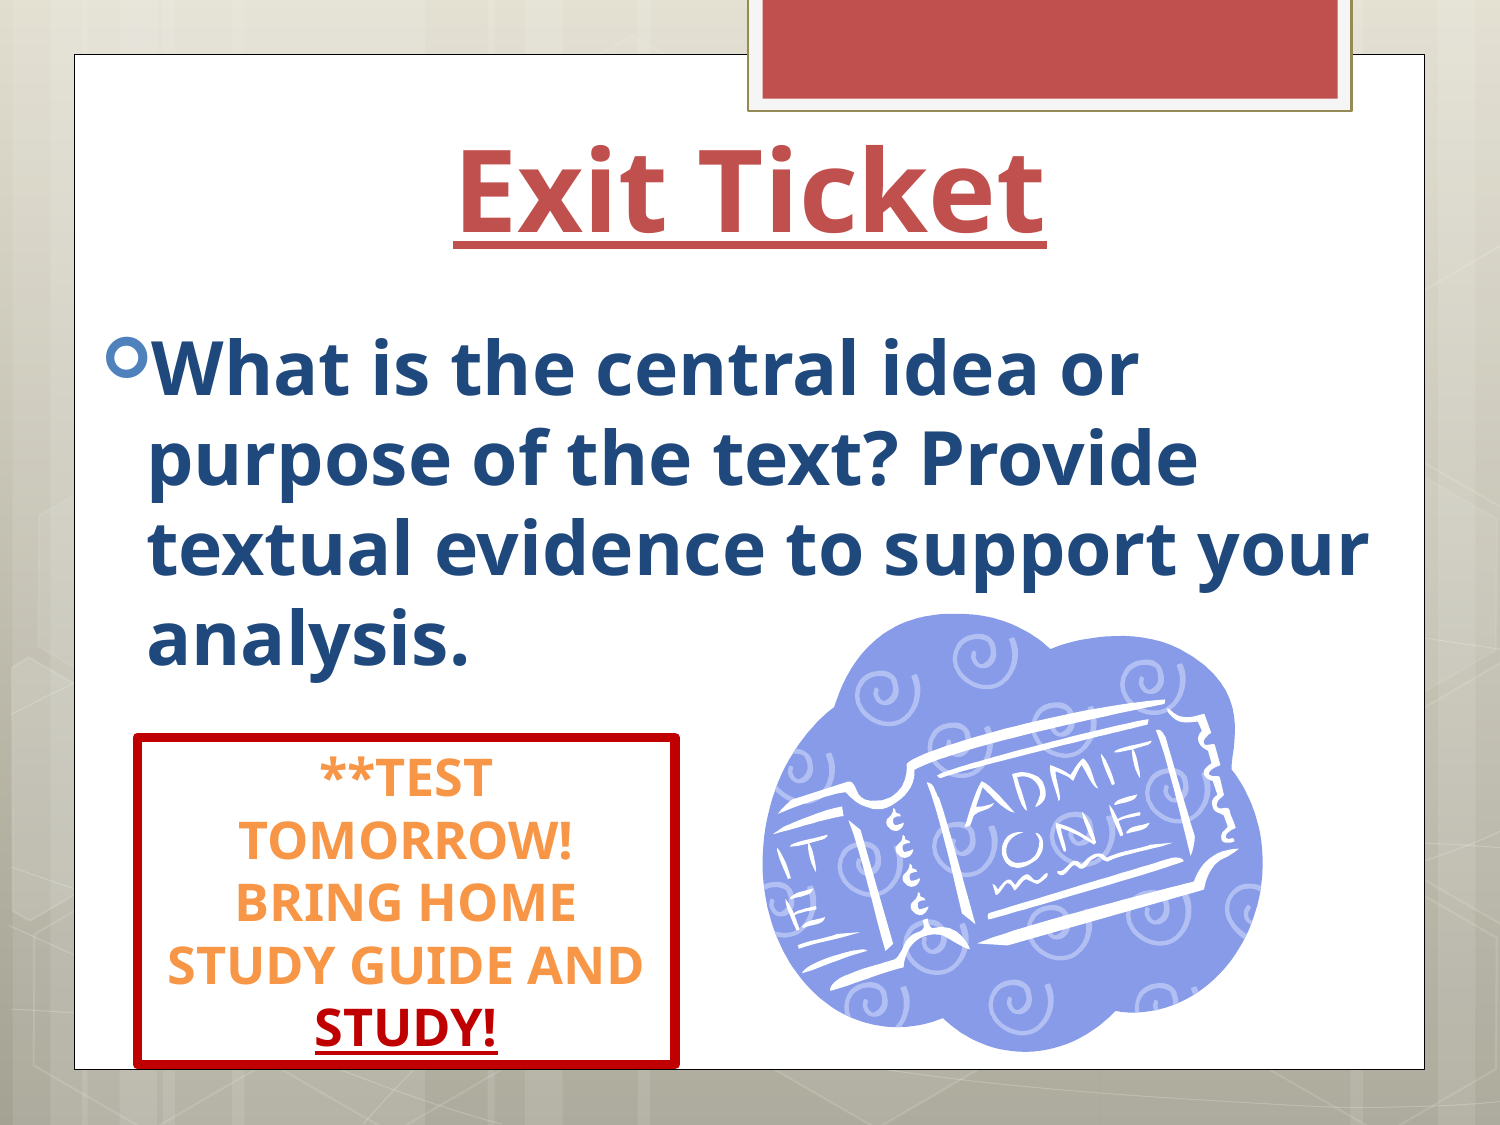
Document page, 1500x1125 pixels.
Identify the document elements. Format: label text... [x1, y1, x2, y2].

list What is the central idea or purpose of the text? Provide textual evidence to support your analysis. [75, 312, 1425, 889]
picture [762, 612, 1264, 1057]
title Exit Ticket [75, 75, 1425, 263]
text_box **TEST TOMORROW! BRING HOME STUDY GUIDE AND STUDY! [137, 737, 675, 1065]
